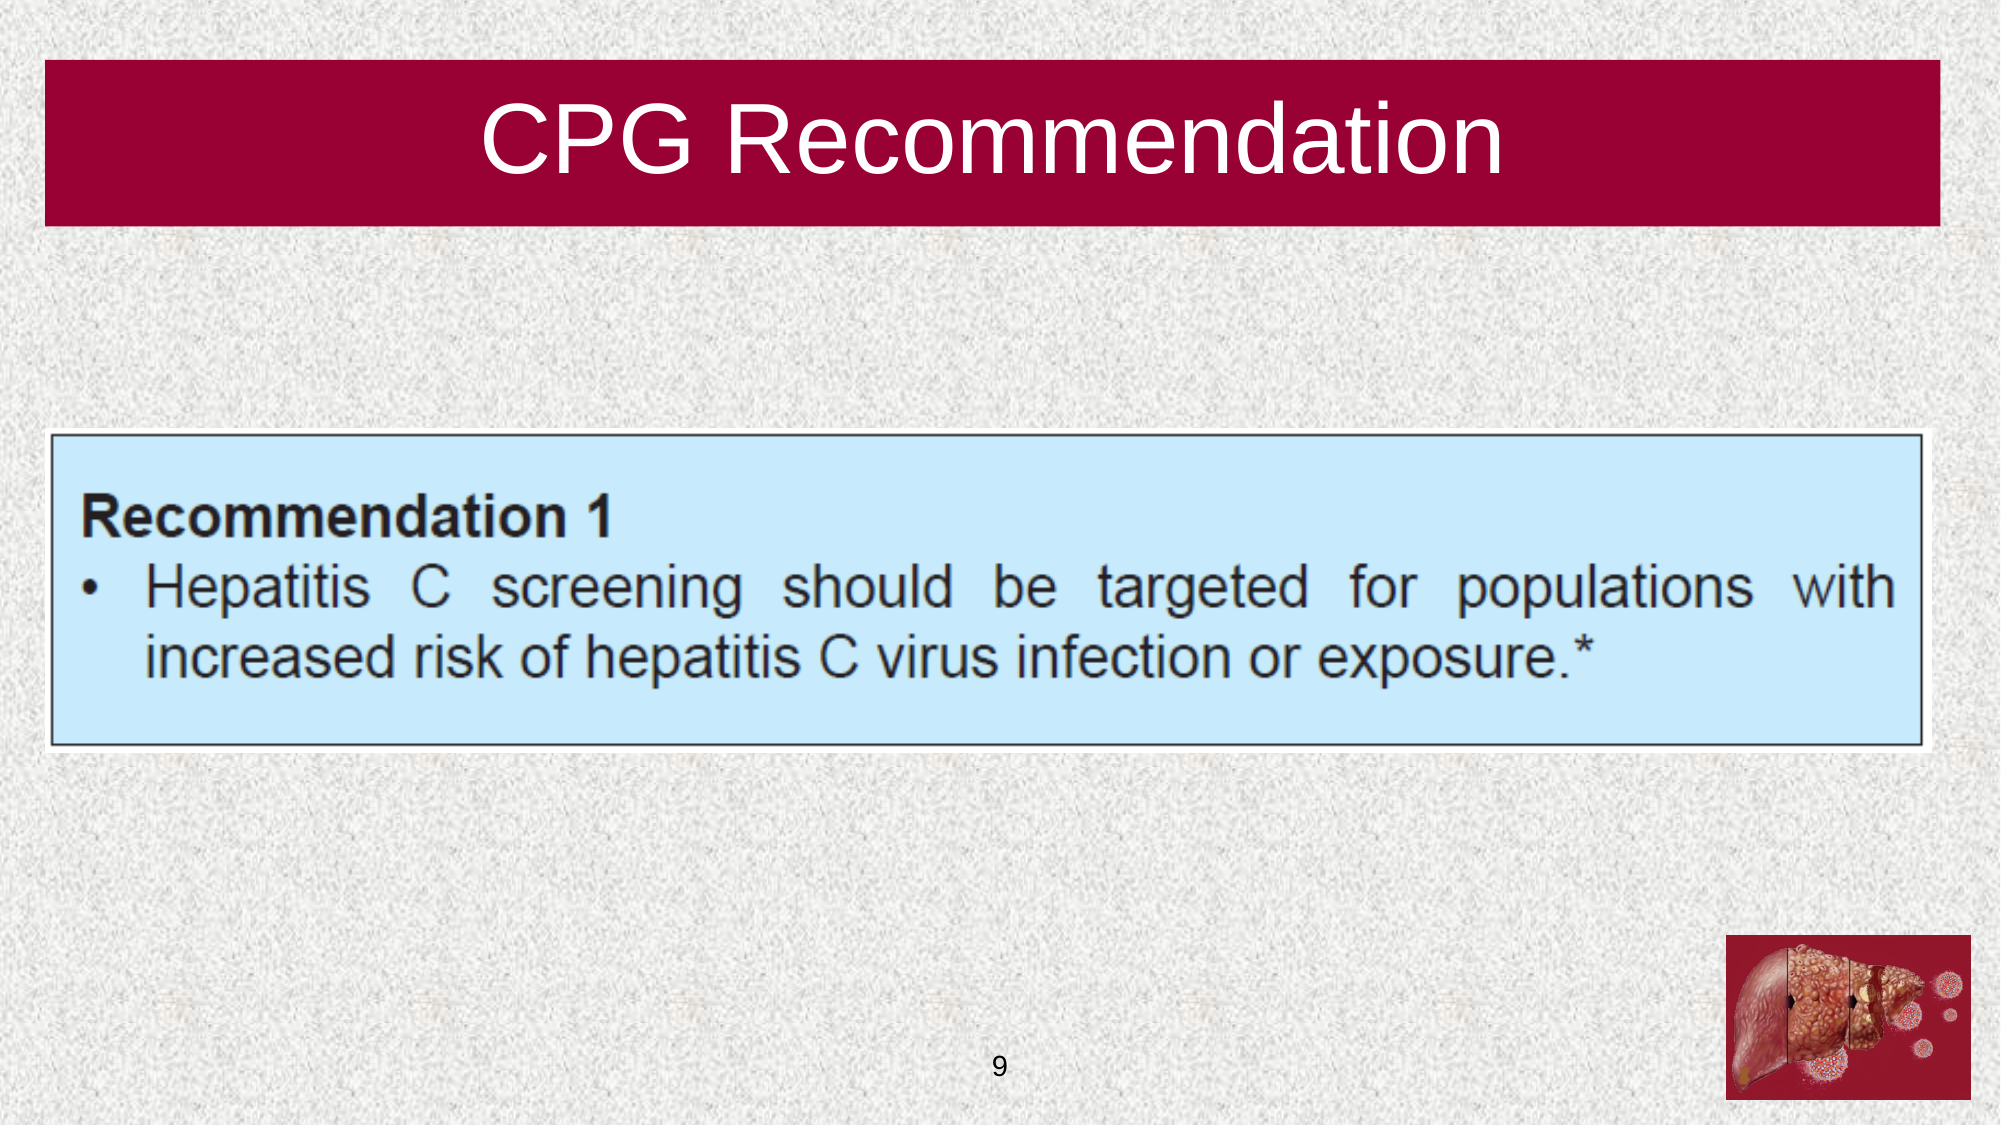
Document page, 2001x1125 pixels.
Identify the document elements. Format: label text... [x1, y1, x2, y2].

text_box CPG Recommendation [45, 59, 1941, 227]
text_box 9 [774, 1039, 1225, 1100]
picture [0, 0, 2001, 1125]
